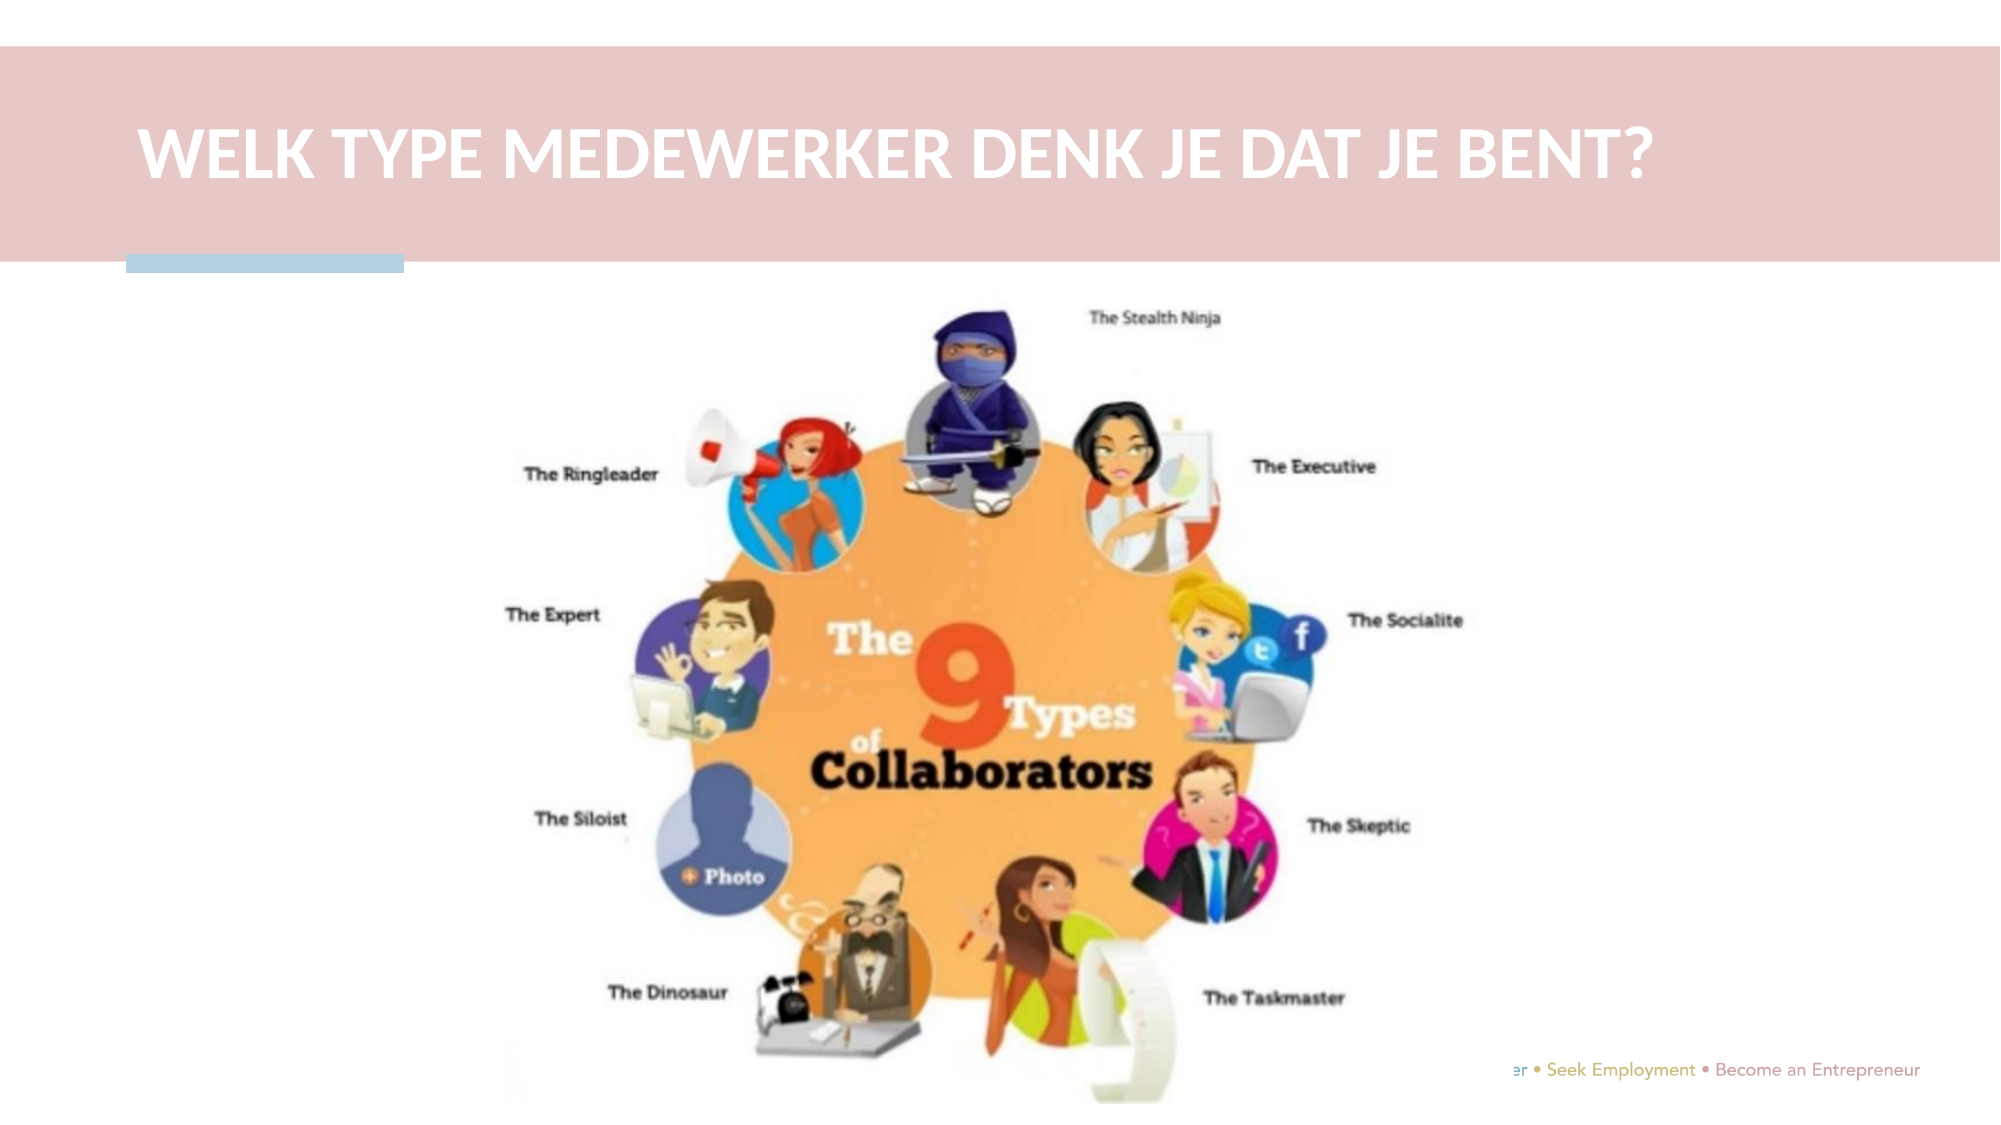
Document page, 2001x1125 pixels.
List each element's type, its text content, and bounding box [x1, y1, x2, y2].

picture [502, 282, 1971, 1104]
list WELK TYPE MEDEWERKER DENK JE DAT JE BENT? [123, 62, 1974, 247]
